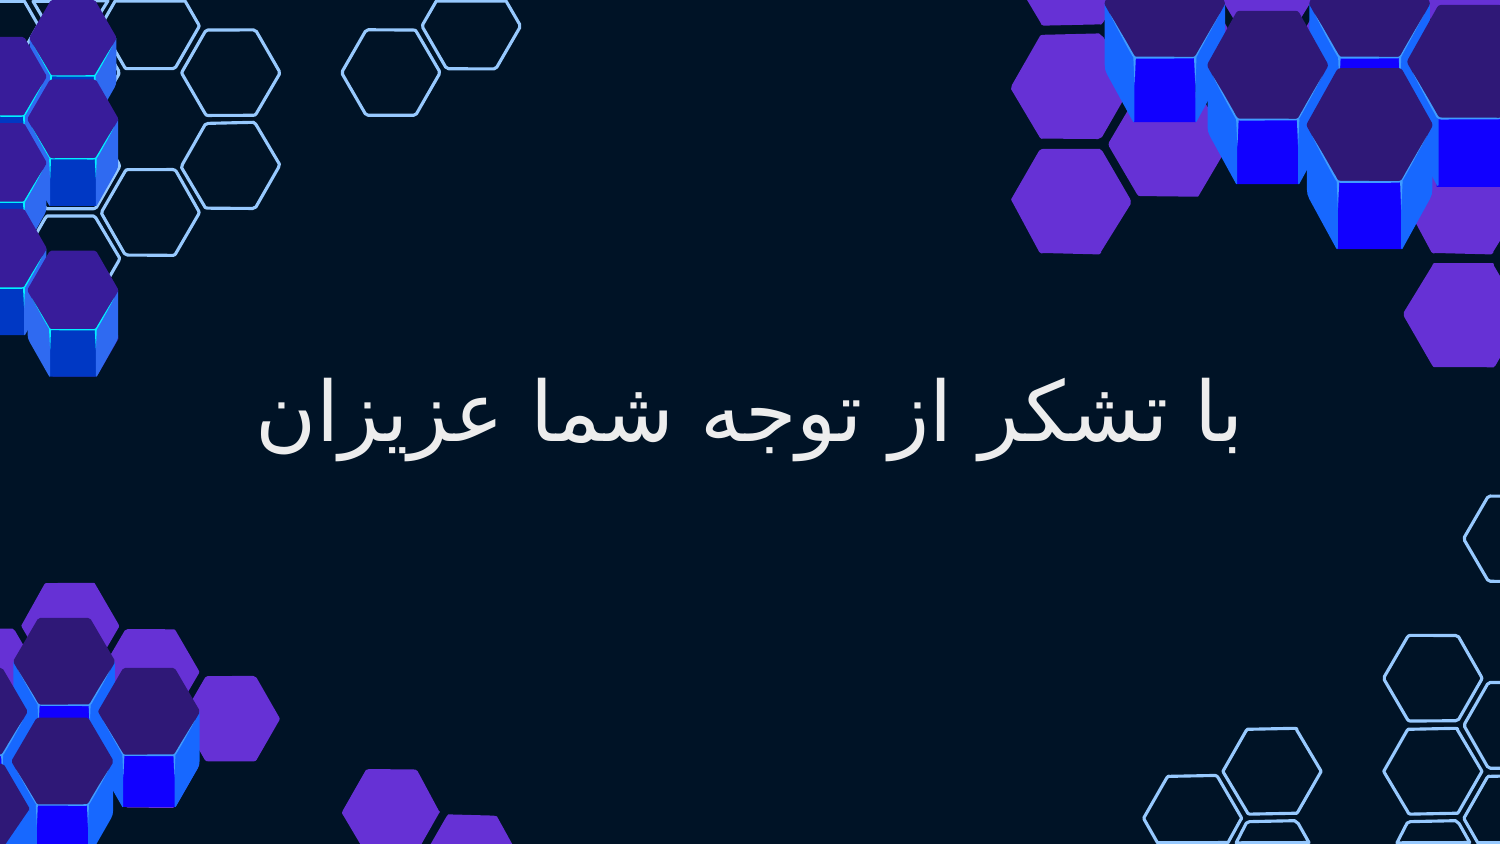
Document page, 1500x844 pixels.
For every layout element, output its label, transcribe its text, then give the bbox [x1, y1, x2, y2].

text_box با تشکر از توجه شما عزیزان [0, 351, 1500, 466]
